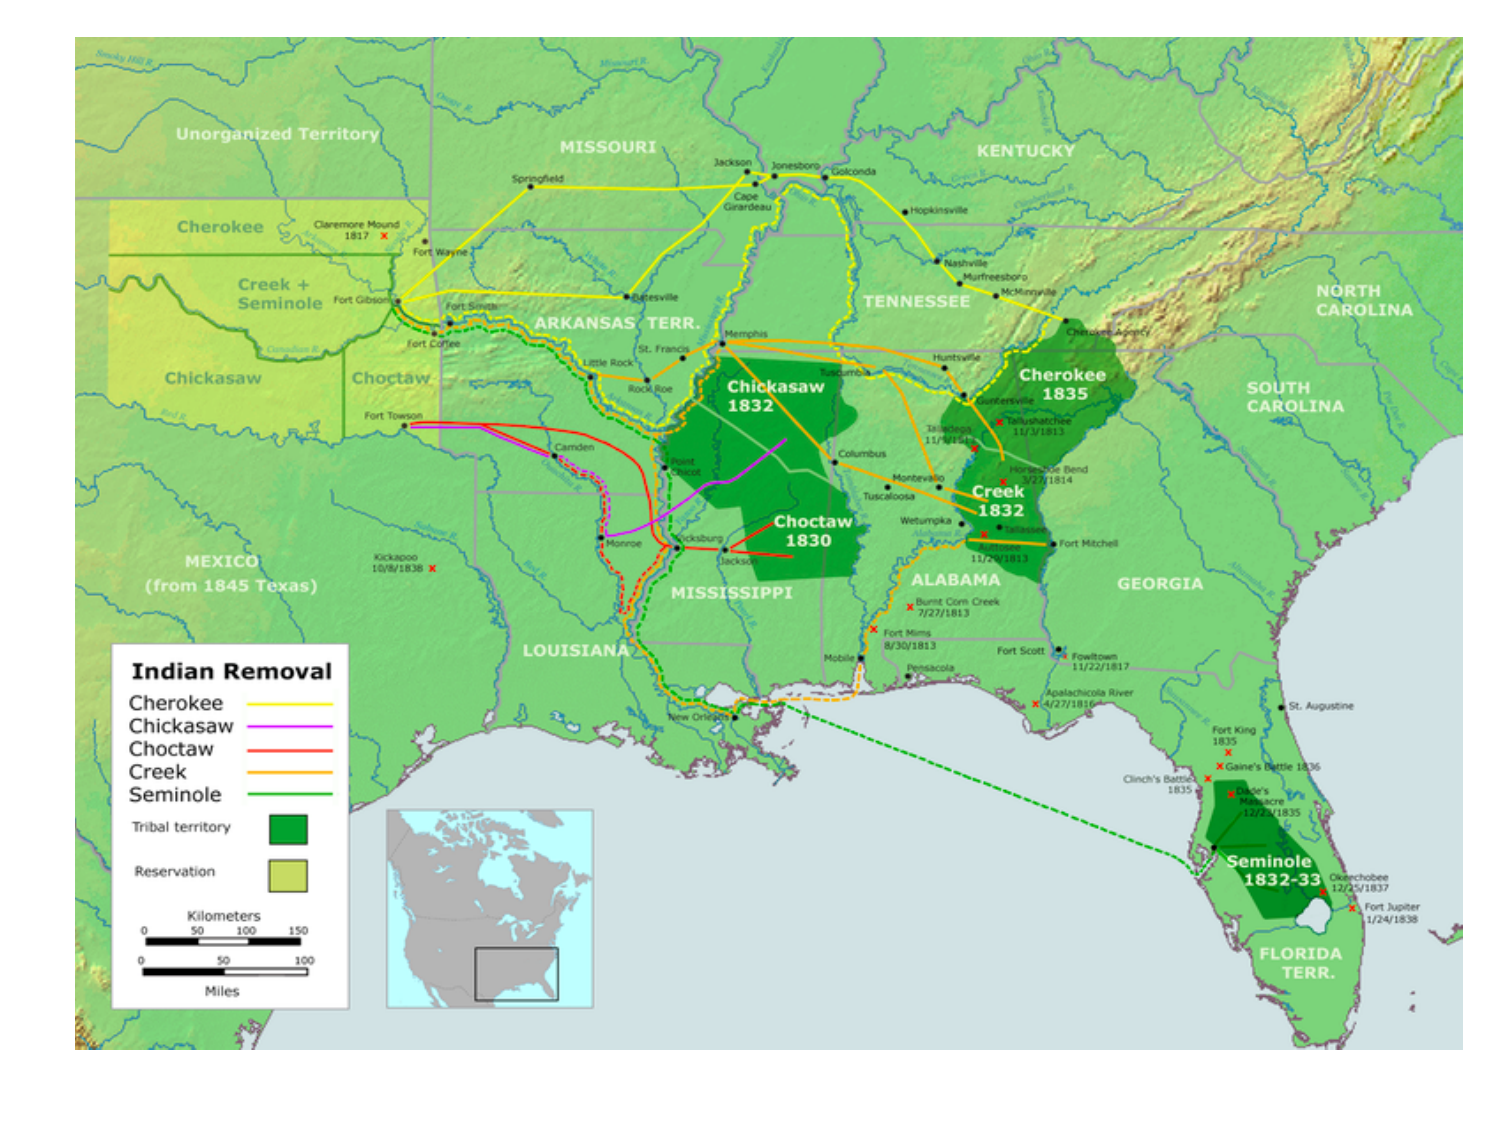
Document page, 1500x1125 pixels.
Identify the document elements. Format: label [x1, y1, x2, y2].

picture [74, 37, 1463, 1051]
